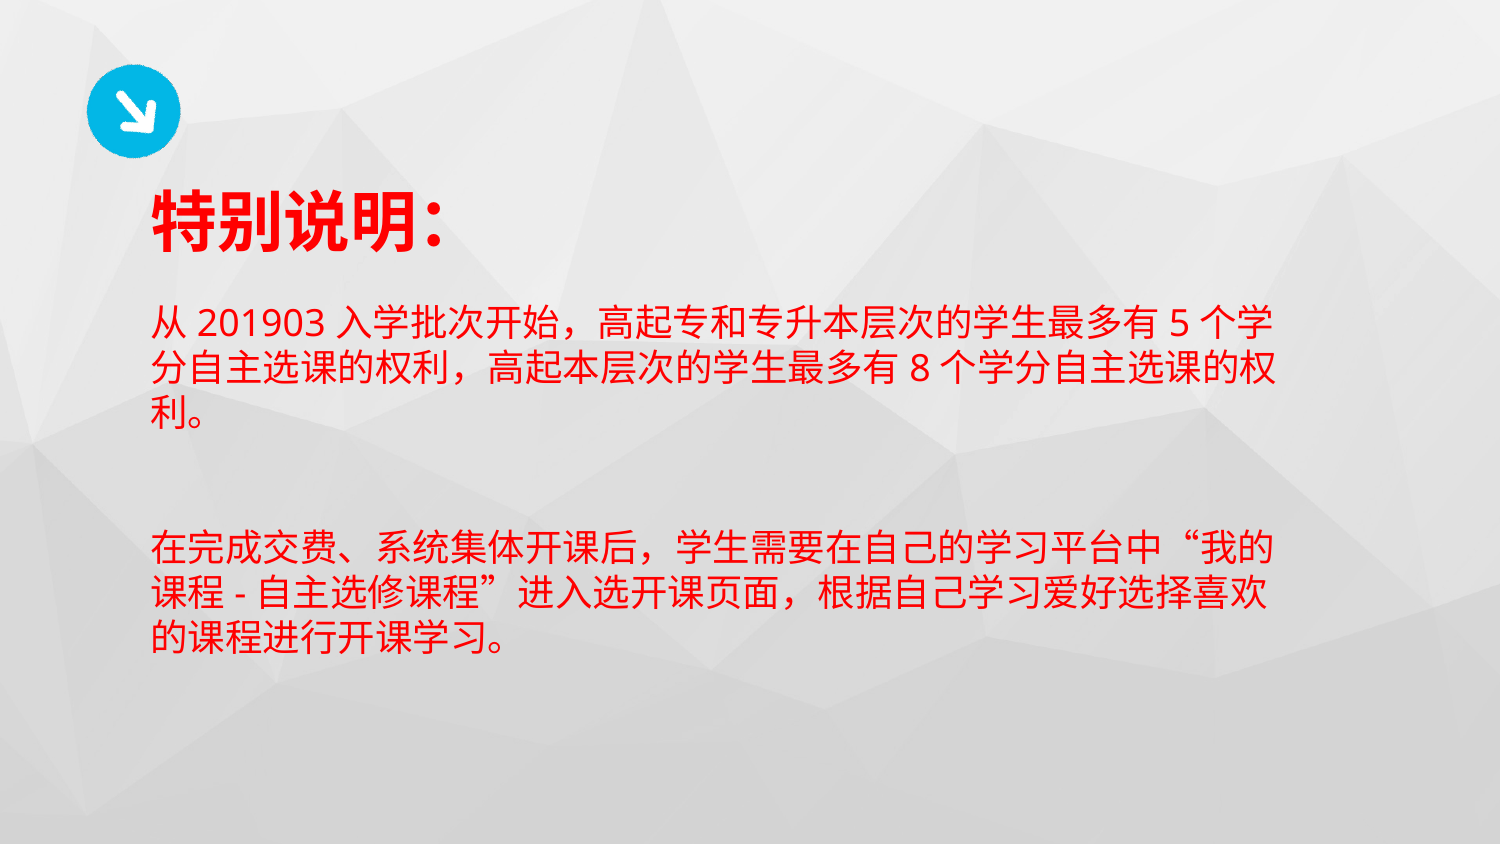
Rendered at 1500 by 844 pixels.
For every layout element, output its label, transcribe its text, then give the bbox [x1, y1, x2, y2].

text_box 特别说明： 从201903入学批次开始，高起专和专升本层次的学生最多有5个学分自主选课的权利，高起本层次的学生最多有8个学分自主选课的权利。 在完成交费、系统集体开课后，学生需要在自己的学习平台中“我的课程-自主选修课程”进入选开课页面，根据自己学习爱好选择喜欢的课程进行开课学习。 [135, 171, 1306, 712]
picture [0, 0, 1500, 844]
